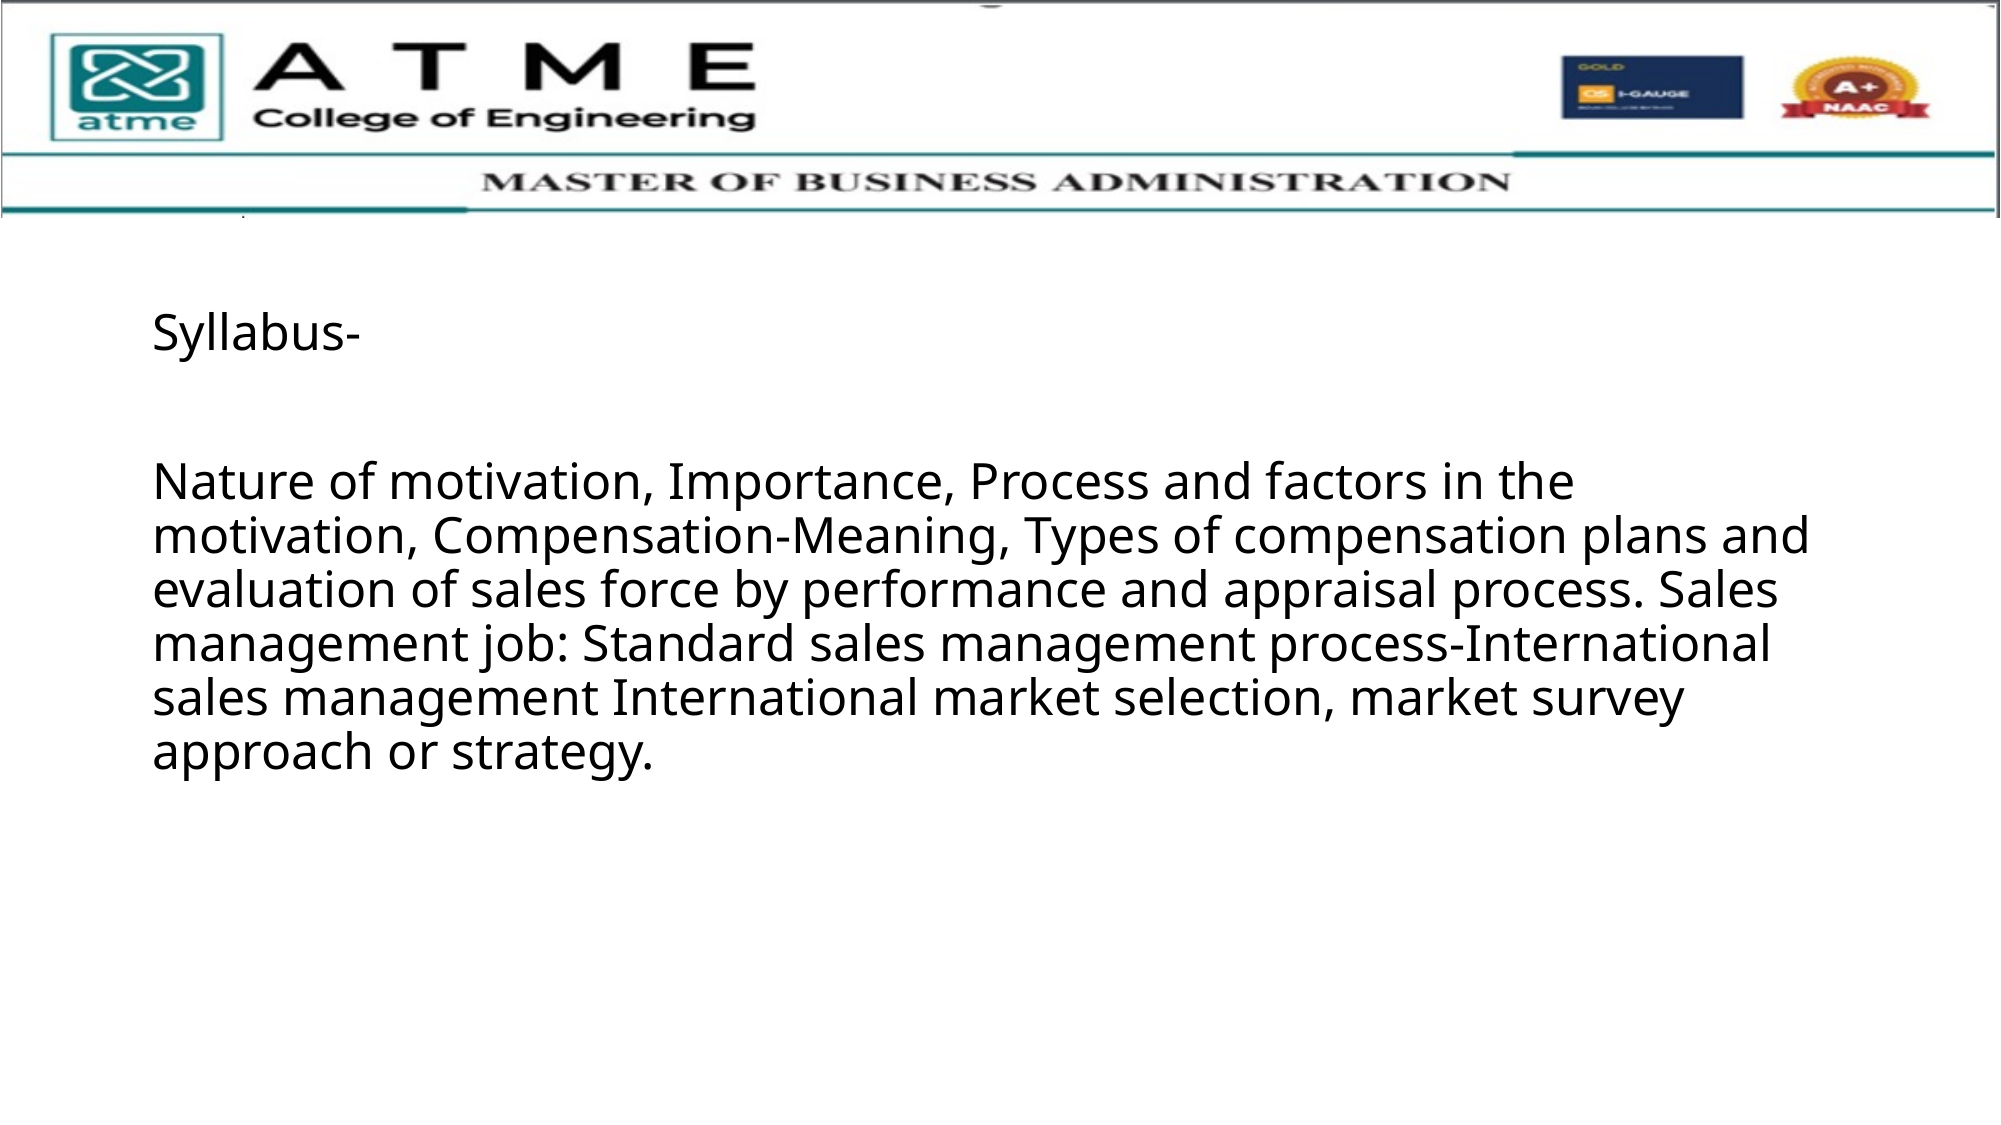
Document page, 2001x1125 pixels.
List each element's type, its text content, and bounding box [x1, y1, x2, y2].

list Syllabus- Nature of motivation, Importance, Process and factors in the motivation, Compensation-Meaning, Types of compensation plans and evaluation of sales force by performance and appraisal process. Sales management job: Standard sales management process-International sales management International market selection, market survey approach or strategy. [137, 299, 1863, 1014]
picture [1, 0, 2000, 218]
